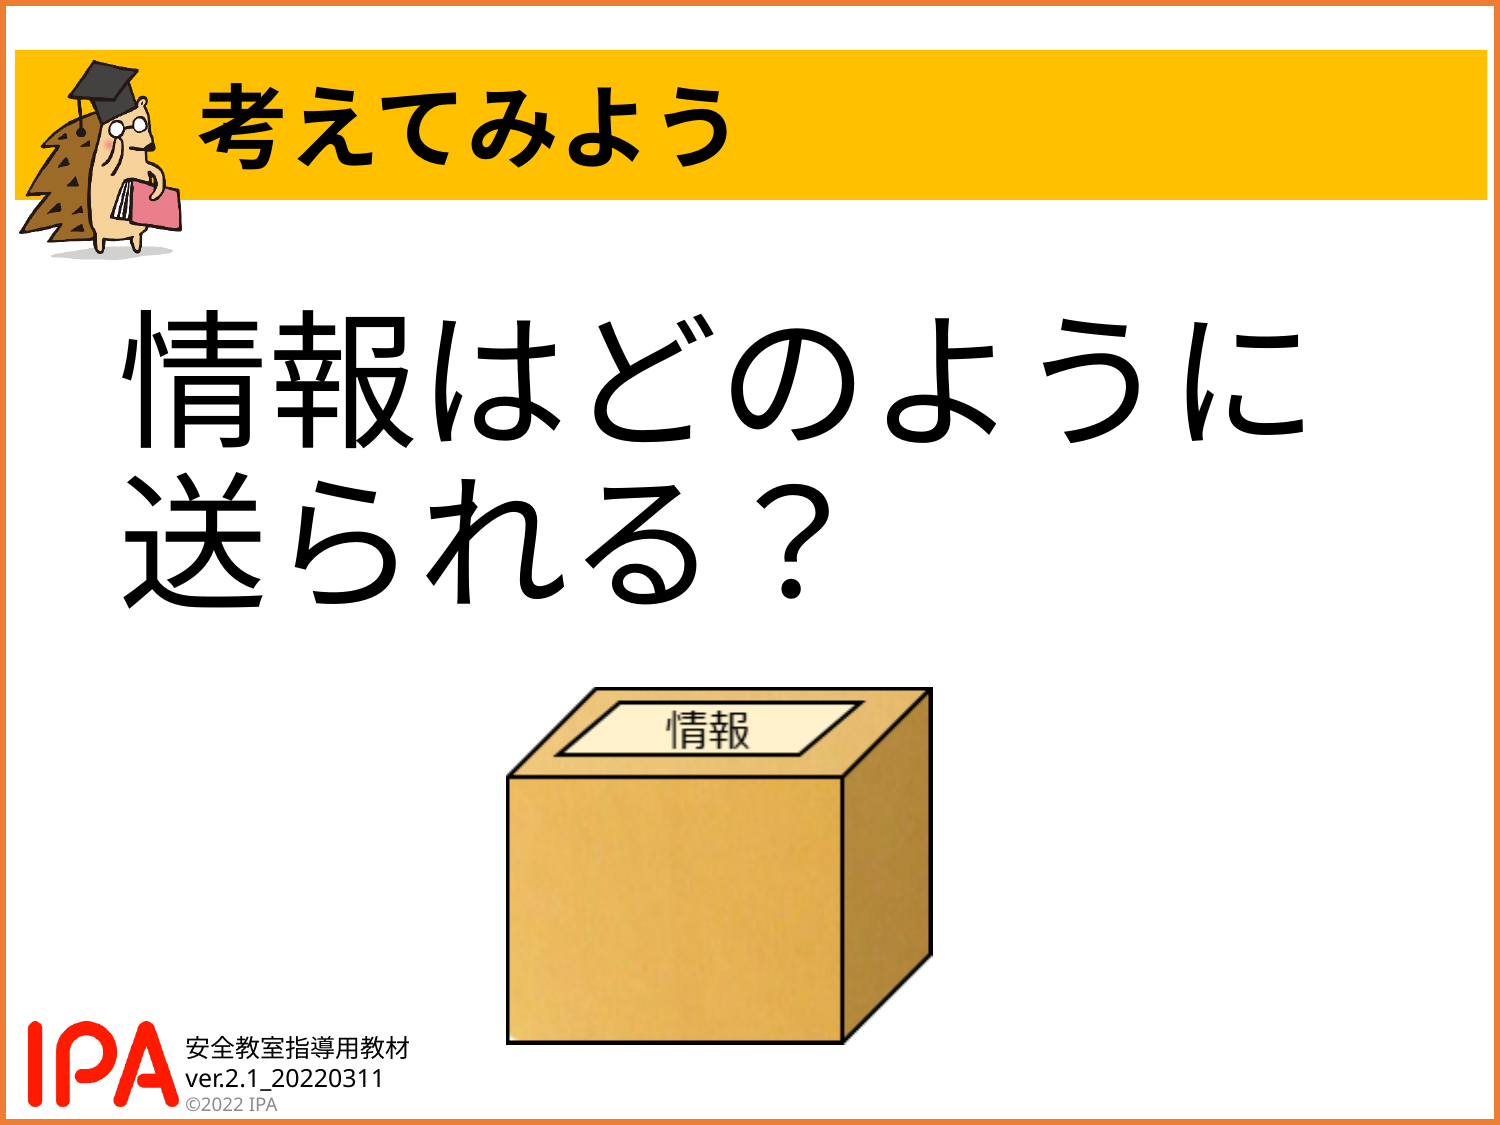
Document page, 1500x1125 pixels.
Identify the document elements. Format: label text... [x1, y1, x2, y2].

picture [19, 60, 182, 260]
picture [506, 687, 933, 1045]
title 考えてみよう [182, 75, 1488, 190]
list 情報はどのように送られる？ [103, 299, 1454, 1014]
picture [28, 1021, 179, 1107]
